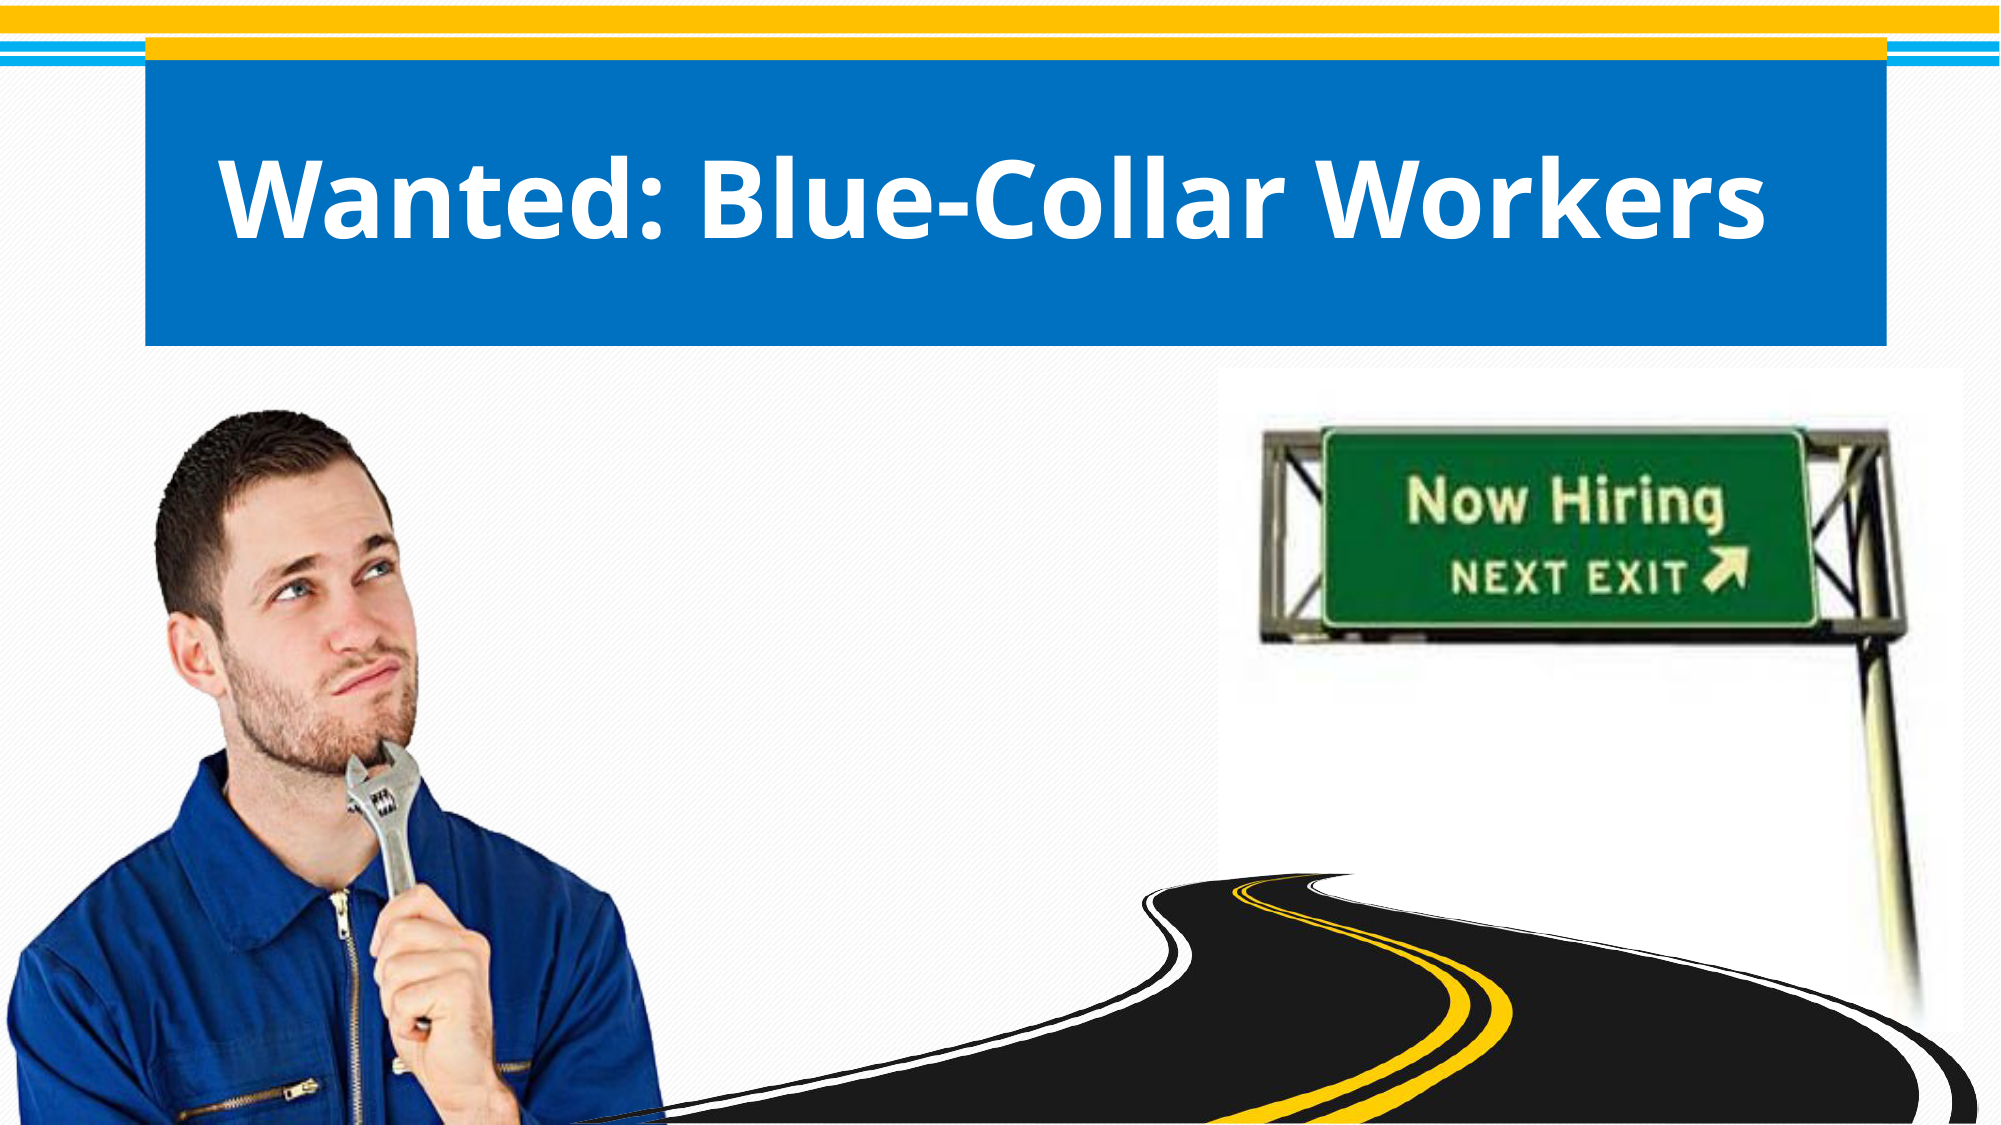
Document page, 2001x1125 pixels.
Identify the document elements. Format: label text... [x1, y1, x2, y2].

text_box [145, 37, 1888, 61]
text_box [145, 61, 1887, 346]
picture [0, 0, 2001, 1125]
text_box Wanted: Blue-Collar Workers [218, 129, 1863, 297]
